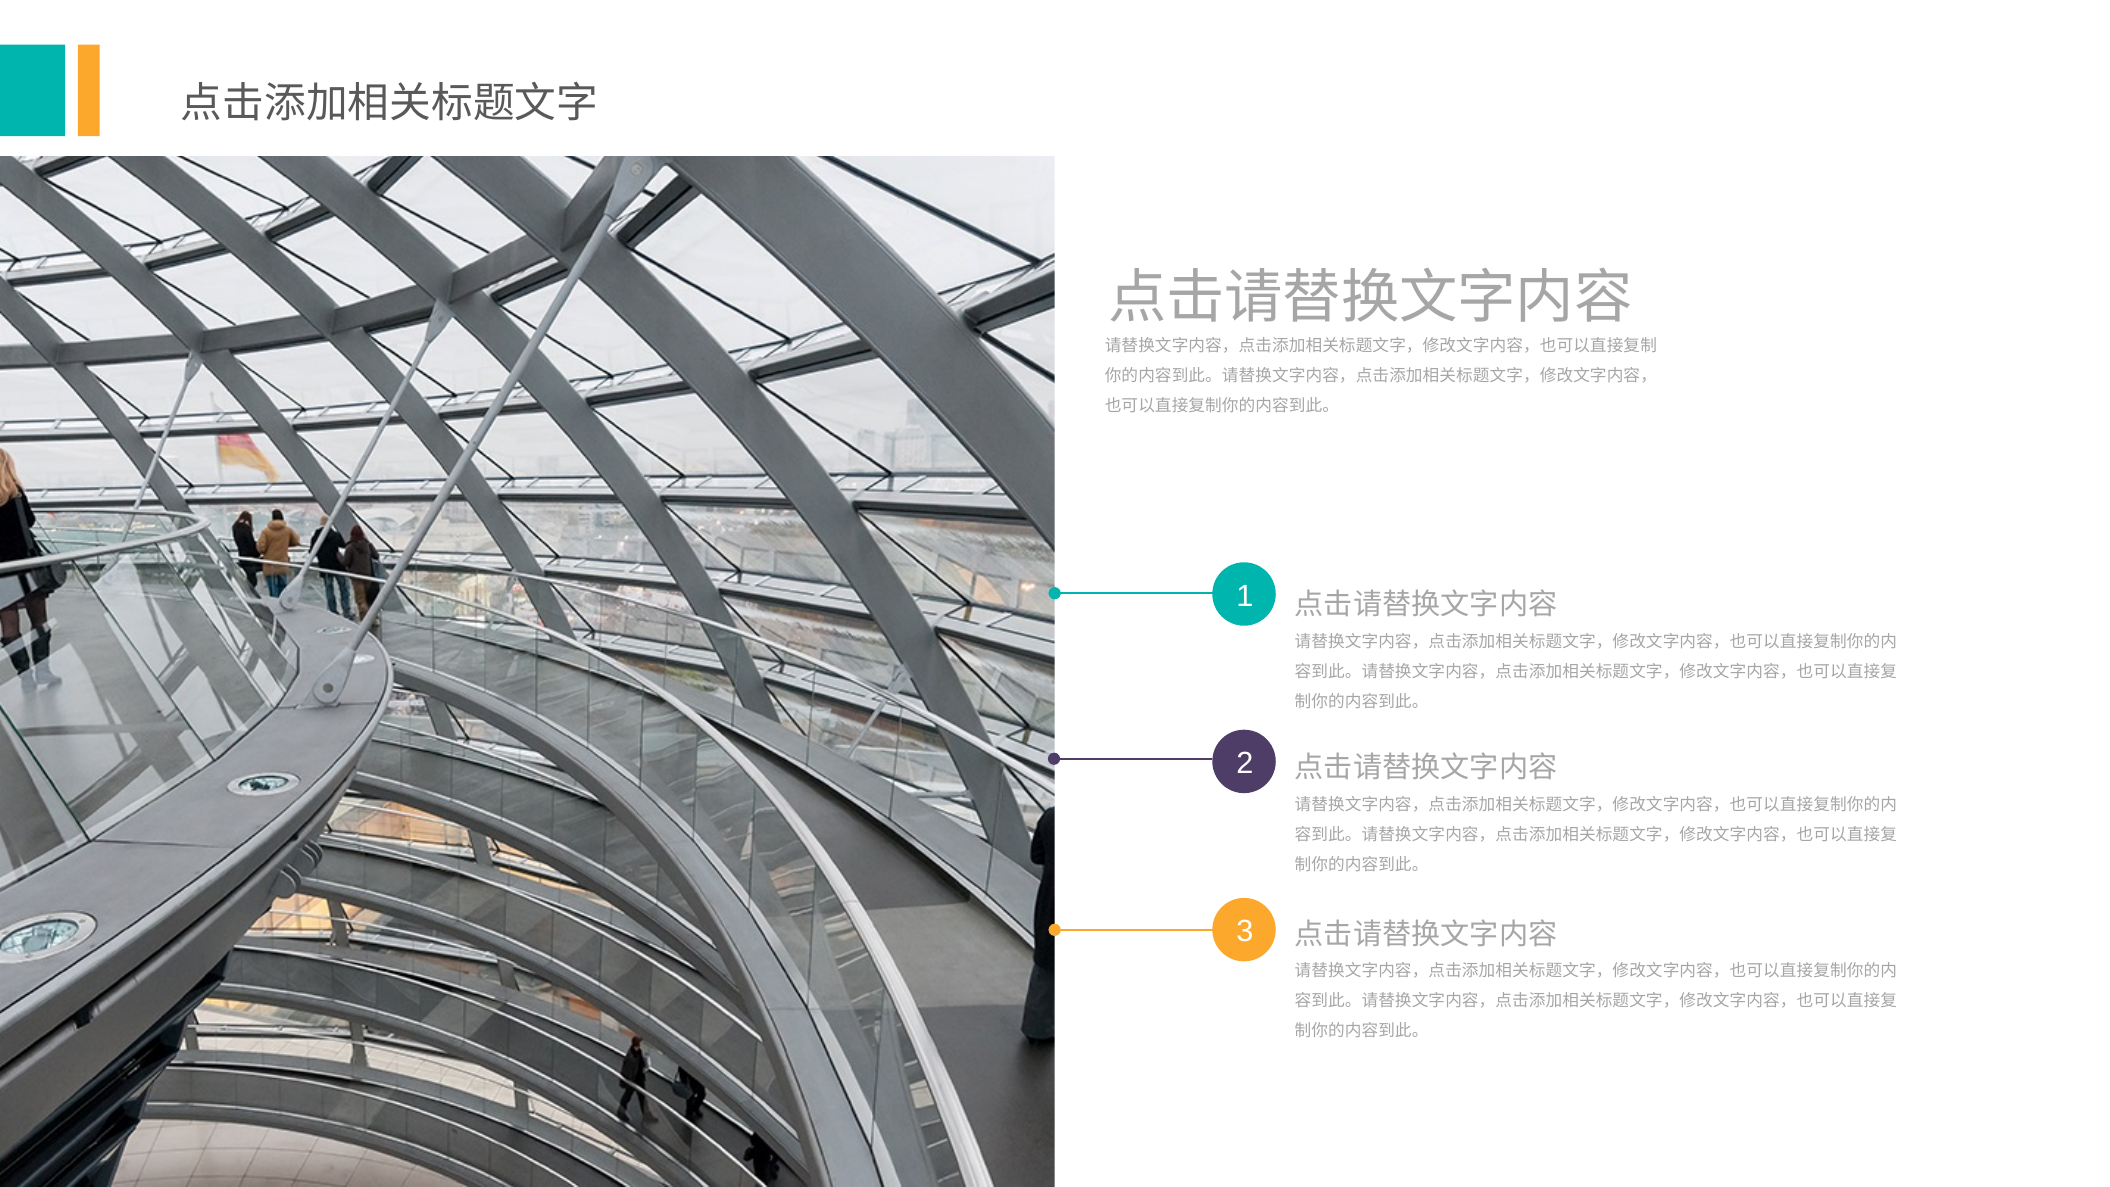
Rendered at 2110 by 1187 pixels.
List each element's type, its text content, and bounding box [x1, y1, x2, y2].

text_box [0, 155, 1056, 1187]
text_box 点击请替换文字内容 请替换文字内容，点击添加相关标题文字，修改文字内容，也可以直接复制你的内容到此。请替换文字内容，点击添加相关标题文字，修改文字内容，也可以直接复制你的内容到此。 [1279, 723, 1929, 881]
text_box 点击添加相关标题文字 [144, 54, 635, 147]
text_box 点击请替换文字内容 请替换文字内容，点击添加相关标题文字，修改文字内容，也可以直接复制你的内容到此。请替换文字内容，点击添加相关标题文字，修改文字内容，也可以直接复制你的内容到此。 [1279, 560, 1929, 718]
text_box 点击请替换文字内容 [1093, 216, 1648, 317]
text_box 1 [1211, 561, 1277, 627]
text_box 2 [1211, 728, 1277, 795]
text_box 点击添加相关标题文字 [135, 44, 625, 137]
text_box 3 [1211, 896, 1277, 963]
text_box 请替换文字内容，点击添加相关标题文字，修改文字内容，也可以直接复制你的内容到此。请替换文字内容，点击添加相关标题文字，修改文字内容，也可以直接复制你的内容到此。 [1090, 317, 1682, 423]
text_box 点击请替换文字内容 请替换文字内容，点击添加相关标题文字，修改文字内容，也可以直接复制你的内容到此。请替换文字内容，点击添加相关标题文字，修改文字内容，也可以直接复制你的内容到此。 [1279, 890, 1929, 1048]
